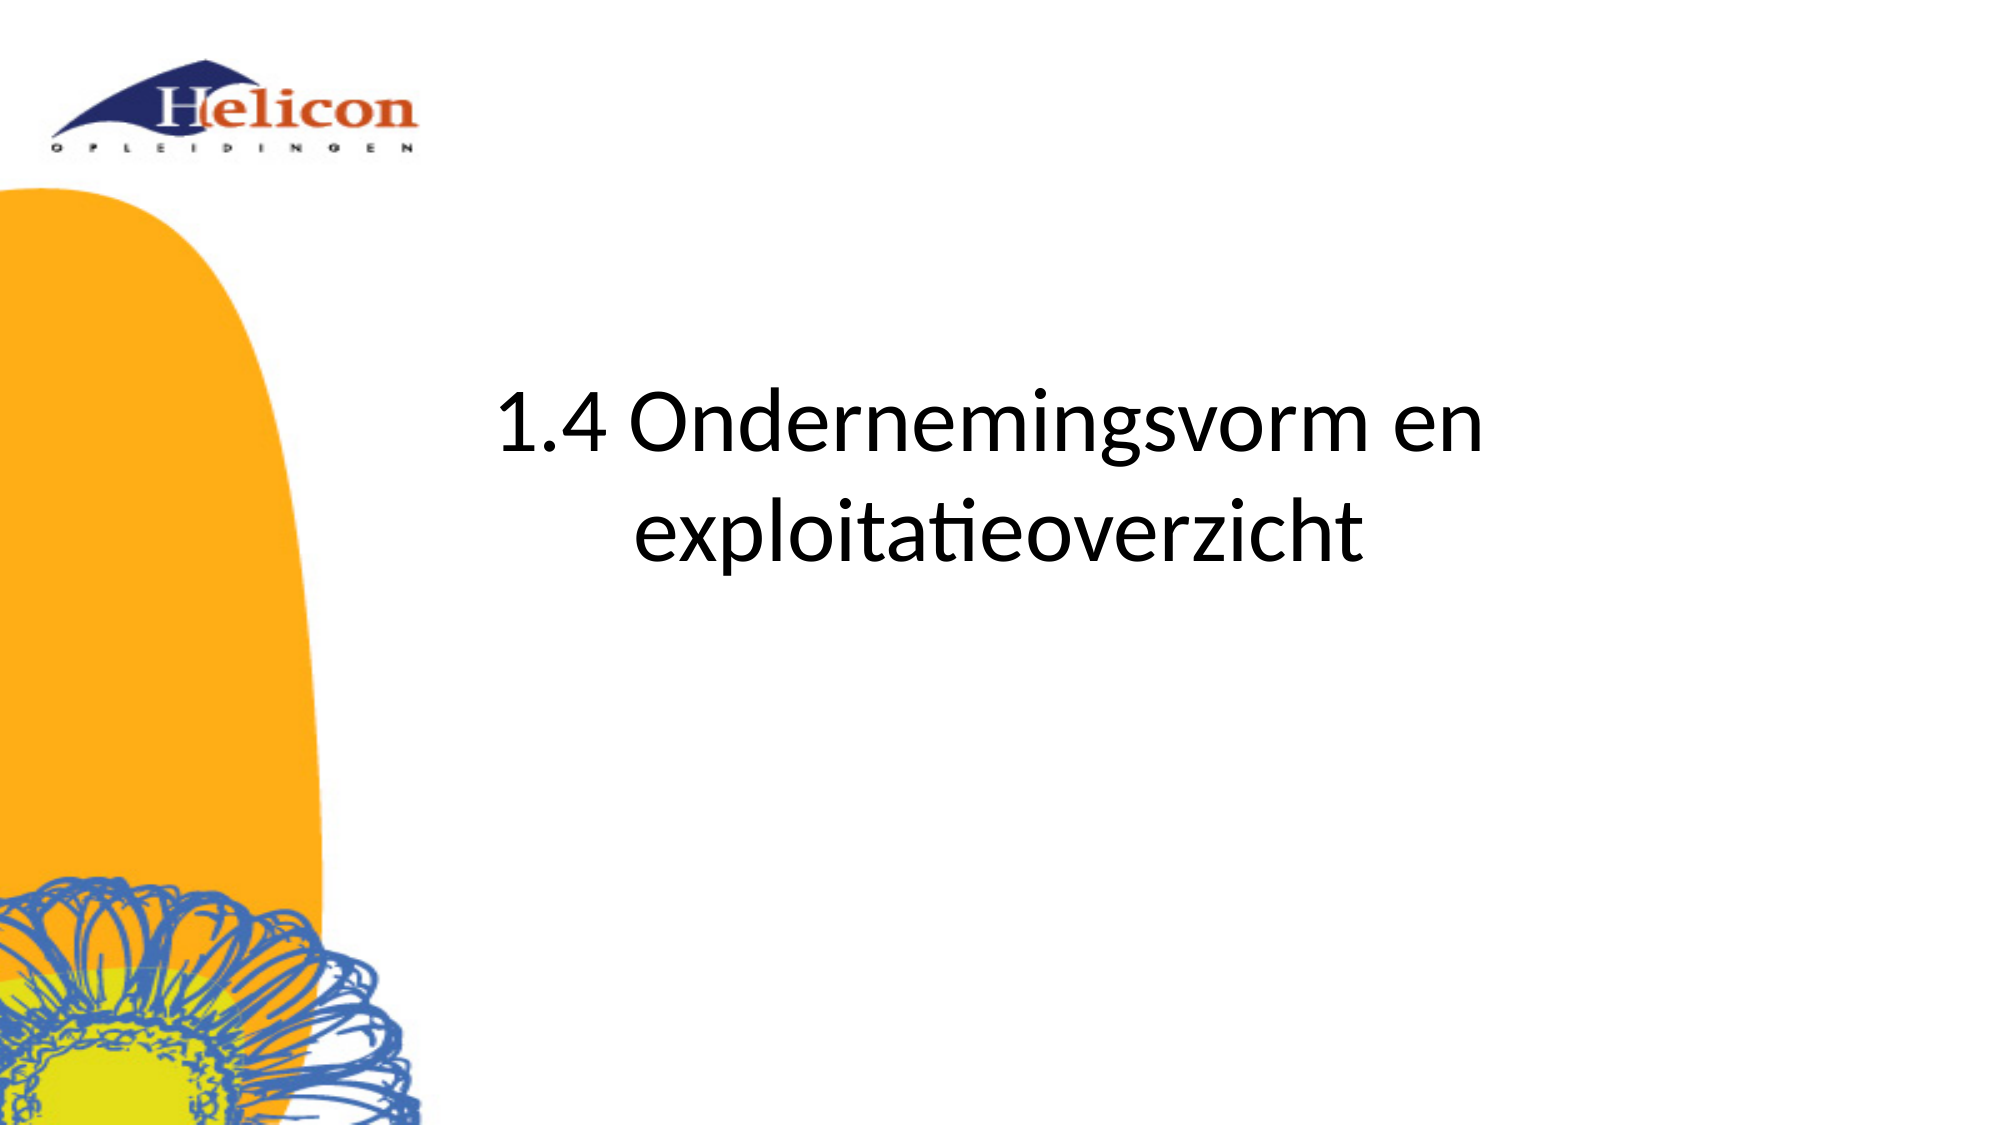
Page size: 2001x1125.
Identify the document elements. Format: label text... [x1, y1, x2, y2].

title 1.4 Ondernemingsvorm en exploitatieoverzicht [150, 349, 1850, 591]
picture [0, 0, 2001, 1125]
